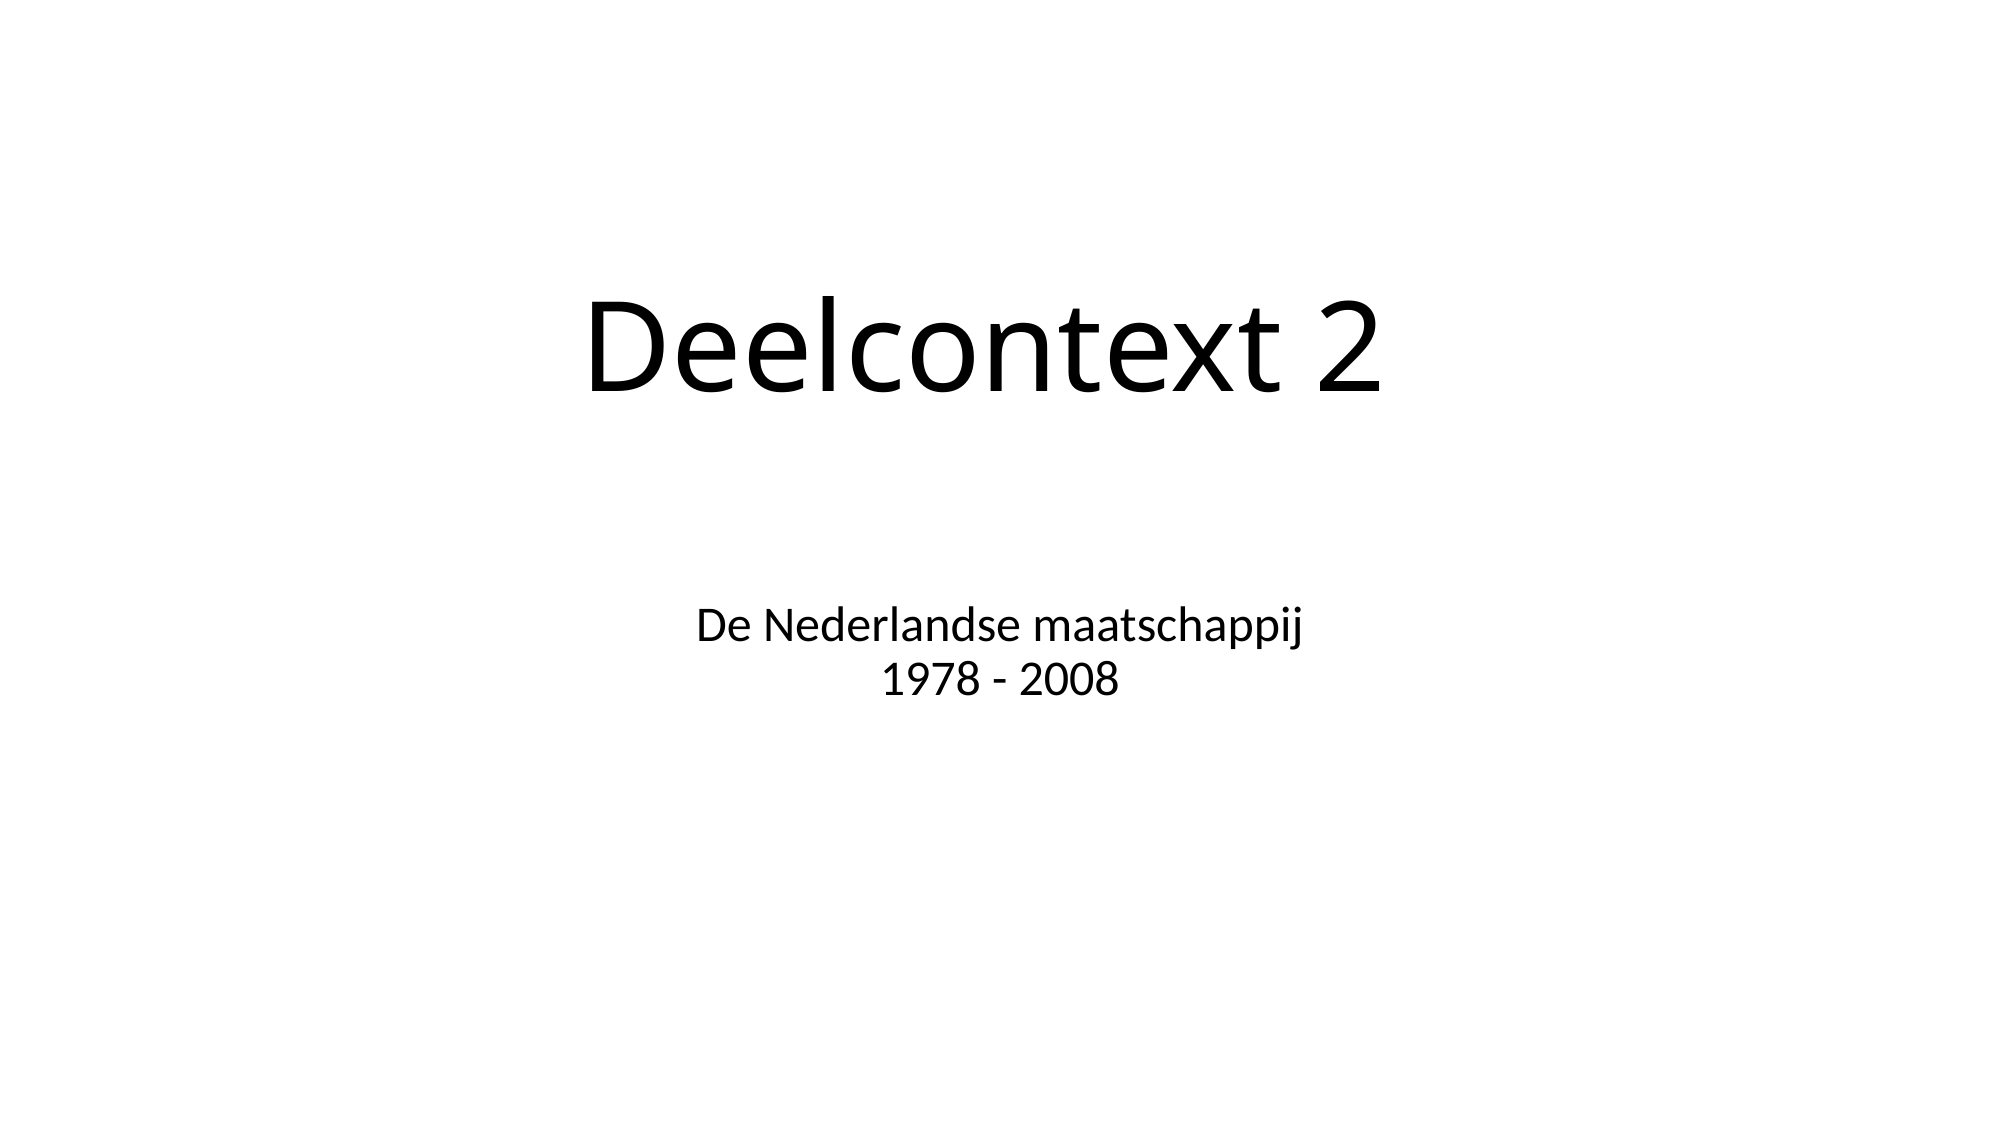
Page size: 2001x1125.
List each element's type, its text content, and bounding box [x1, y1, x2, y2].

title Deelcontext 2 [249, 184, 1750, 576]
subtitle De Nederlandse maatschappij 1978 - 2008 [249, 590, 1750, 863]
